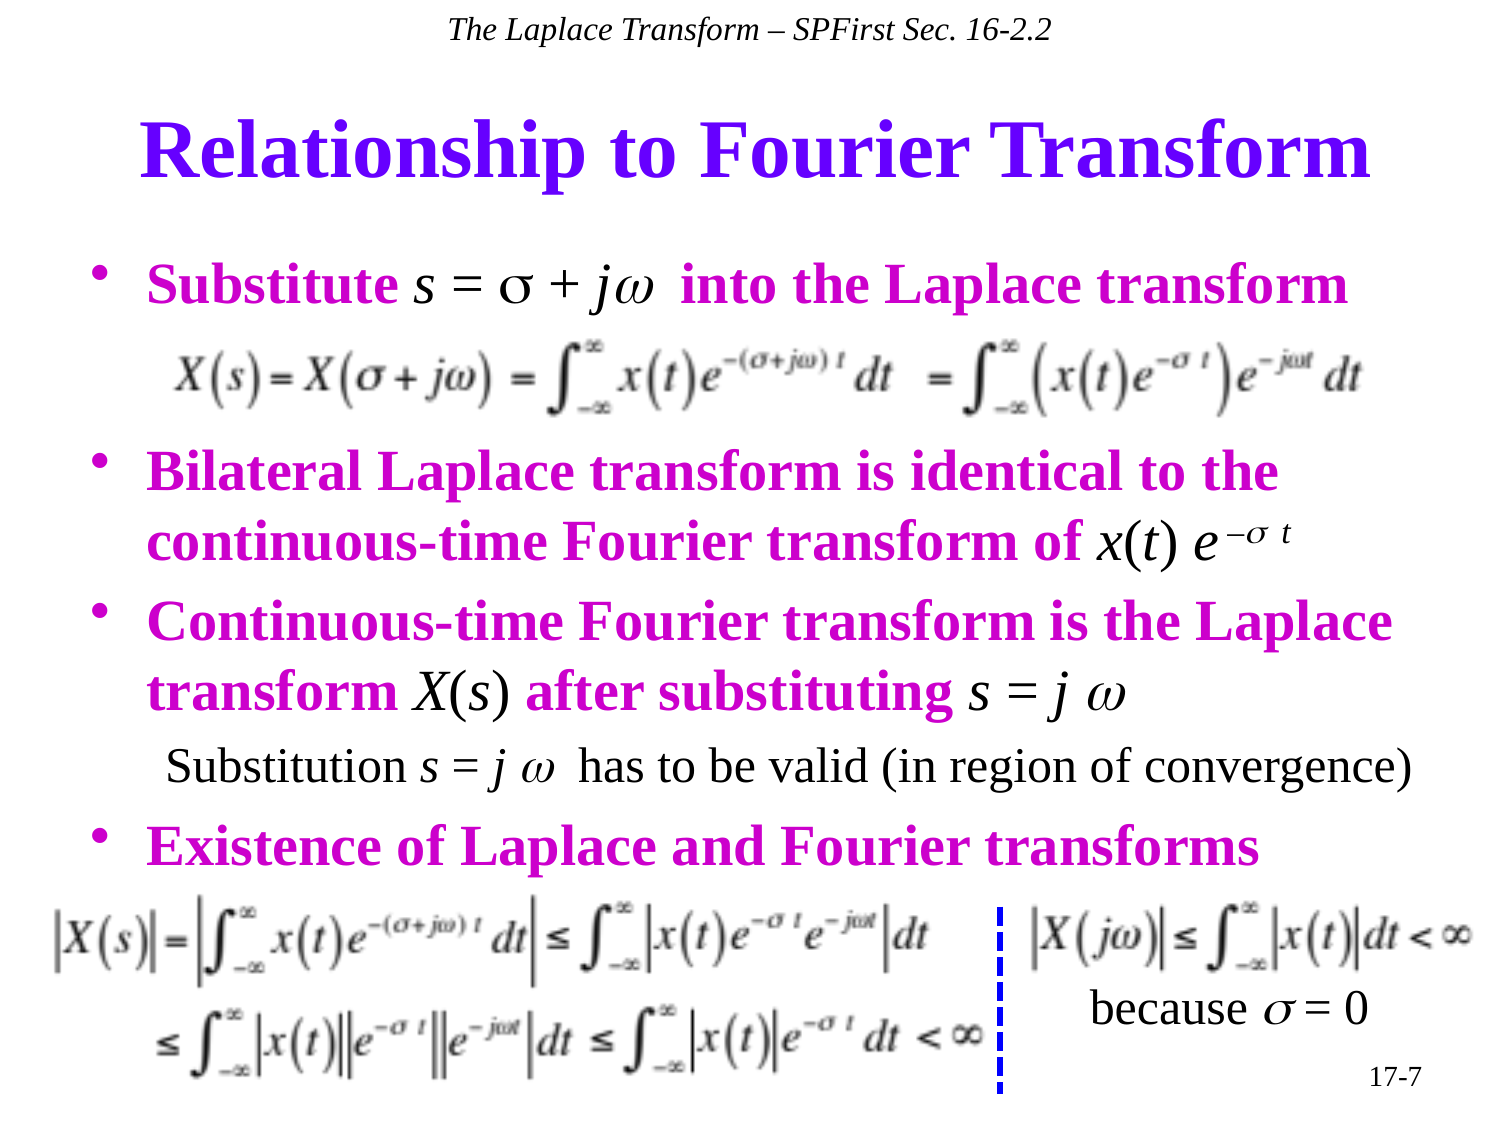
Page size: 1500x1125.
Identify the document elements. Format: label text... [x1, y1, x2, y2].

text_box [168, 342, 497, 413]
title Relationship to Fourier Transform [75, 55, 1438, 237]
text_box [922, 324, 1372, 425]
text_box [585, 989, 903, 1083]
list Substitute s = s + jw into the Laplace transform [75, 237, 1438, 325]
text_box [1027, 887, 1477, 980]
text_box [49, 887, 541, 995]
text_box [505, 324, 904, 425]
text_box The Laplace Transform – SPFirst Sec. 16-2.2 [0, 0, 1500, 55]
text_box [152, 993, 577, 1087]
text_box Bilateral Laplace transform is identical to the continuous-time Fourier transform of x(t) e –s t [74, 424, 1438, 574]
slide_number 17-7 [1124, 1049, 1438, 1125]
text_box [541, 887, 933, 981]
text_box because s = 0 [1074, 989, 1413, 1042]
text_box Existence of Laplace and Fourier transforms [74, 799, 1438, 888]
text_box Substitution s = j w has to be valid (in region of convergence) [74, 724, 1438, 799]
text_box Continuous-time Fourier transform is the Laplace transform X(s) after substituting s = j w [74, 574, 1438, 724]
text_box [912, 1019, 987, 1057]
